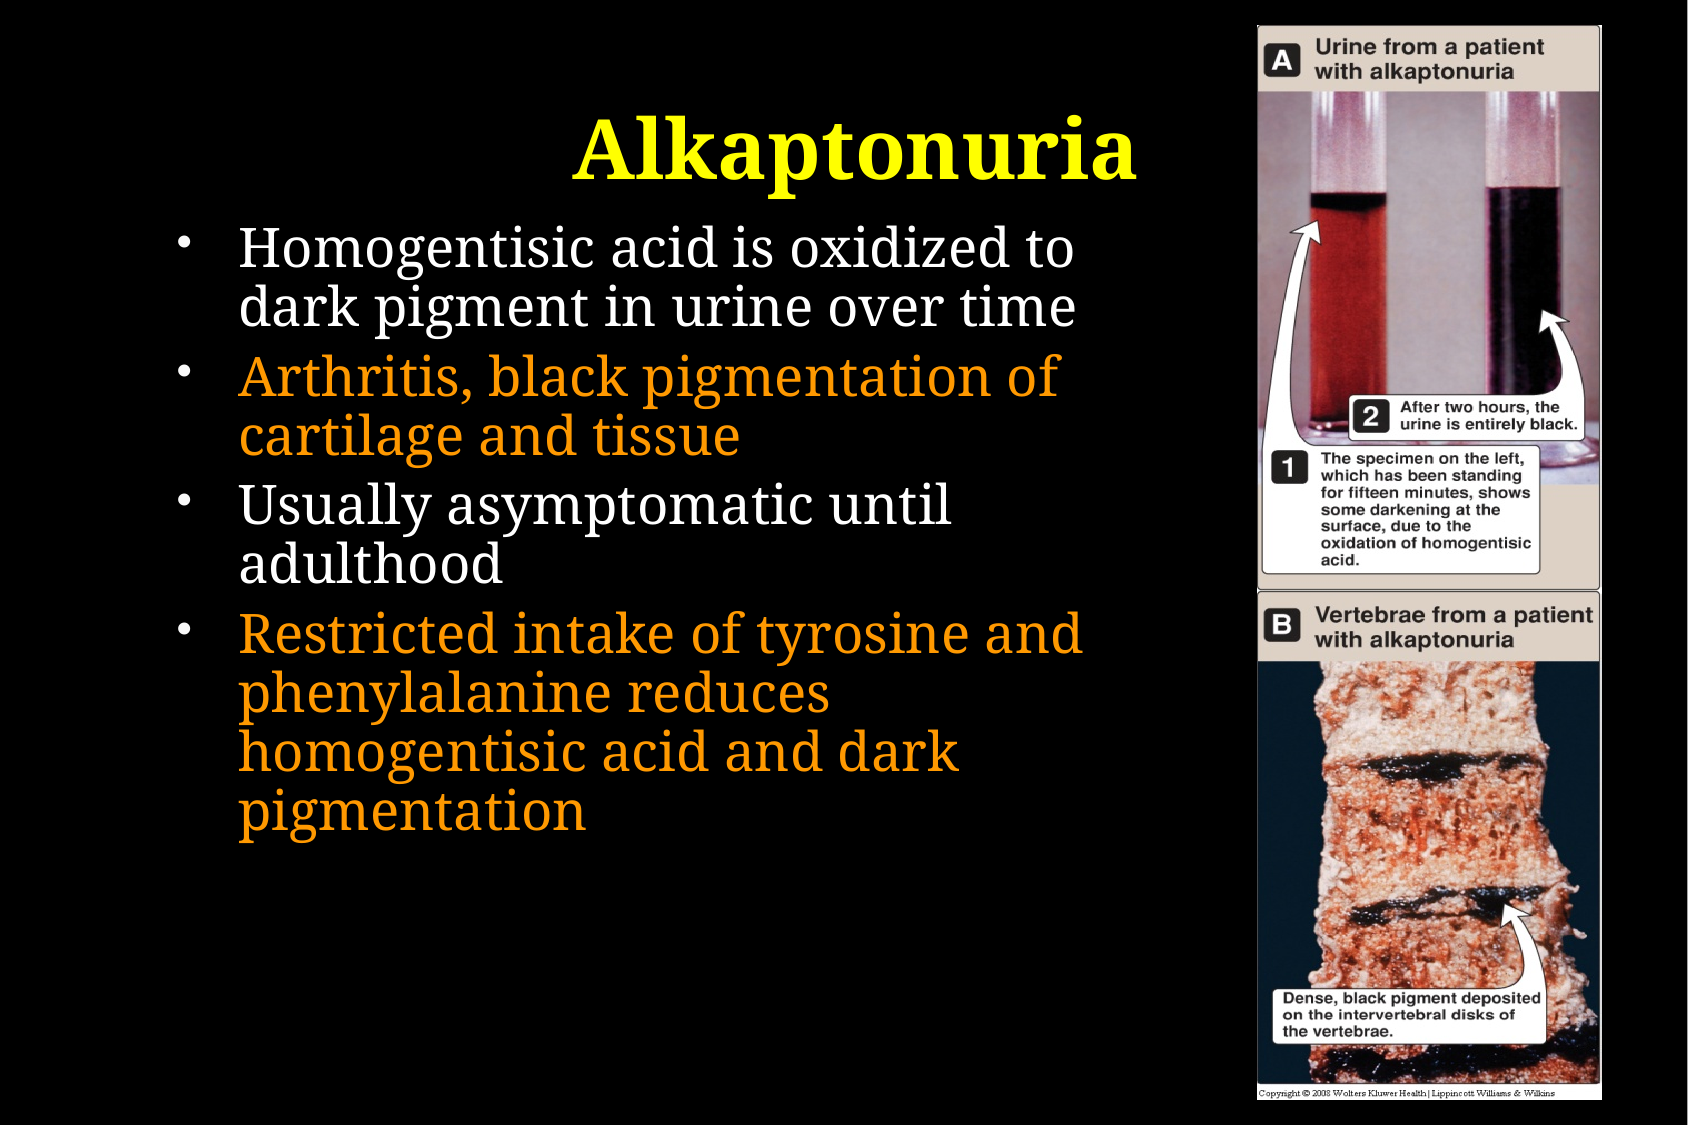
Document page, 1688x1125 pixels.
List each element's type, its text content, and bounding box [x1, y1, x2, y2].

picture [1255, 24, 1602, 1101]
title Alkaptonuria [181, 87, 1255, 205]
list Homogentisic acid is oxidized to dark pigment in urine over time Arthritis, black pigmentation of cartilage and tissue Usually asymptomatic until adulthood Restricted intake of tyrosine and phenylalanine reduces homogentisic acid and dark pigmentation [143, 212, 1107, 900]
